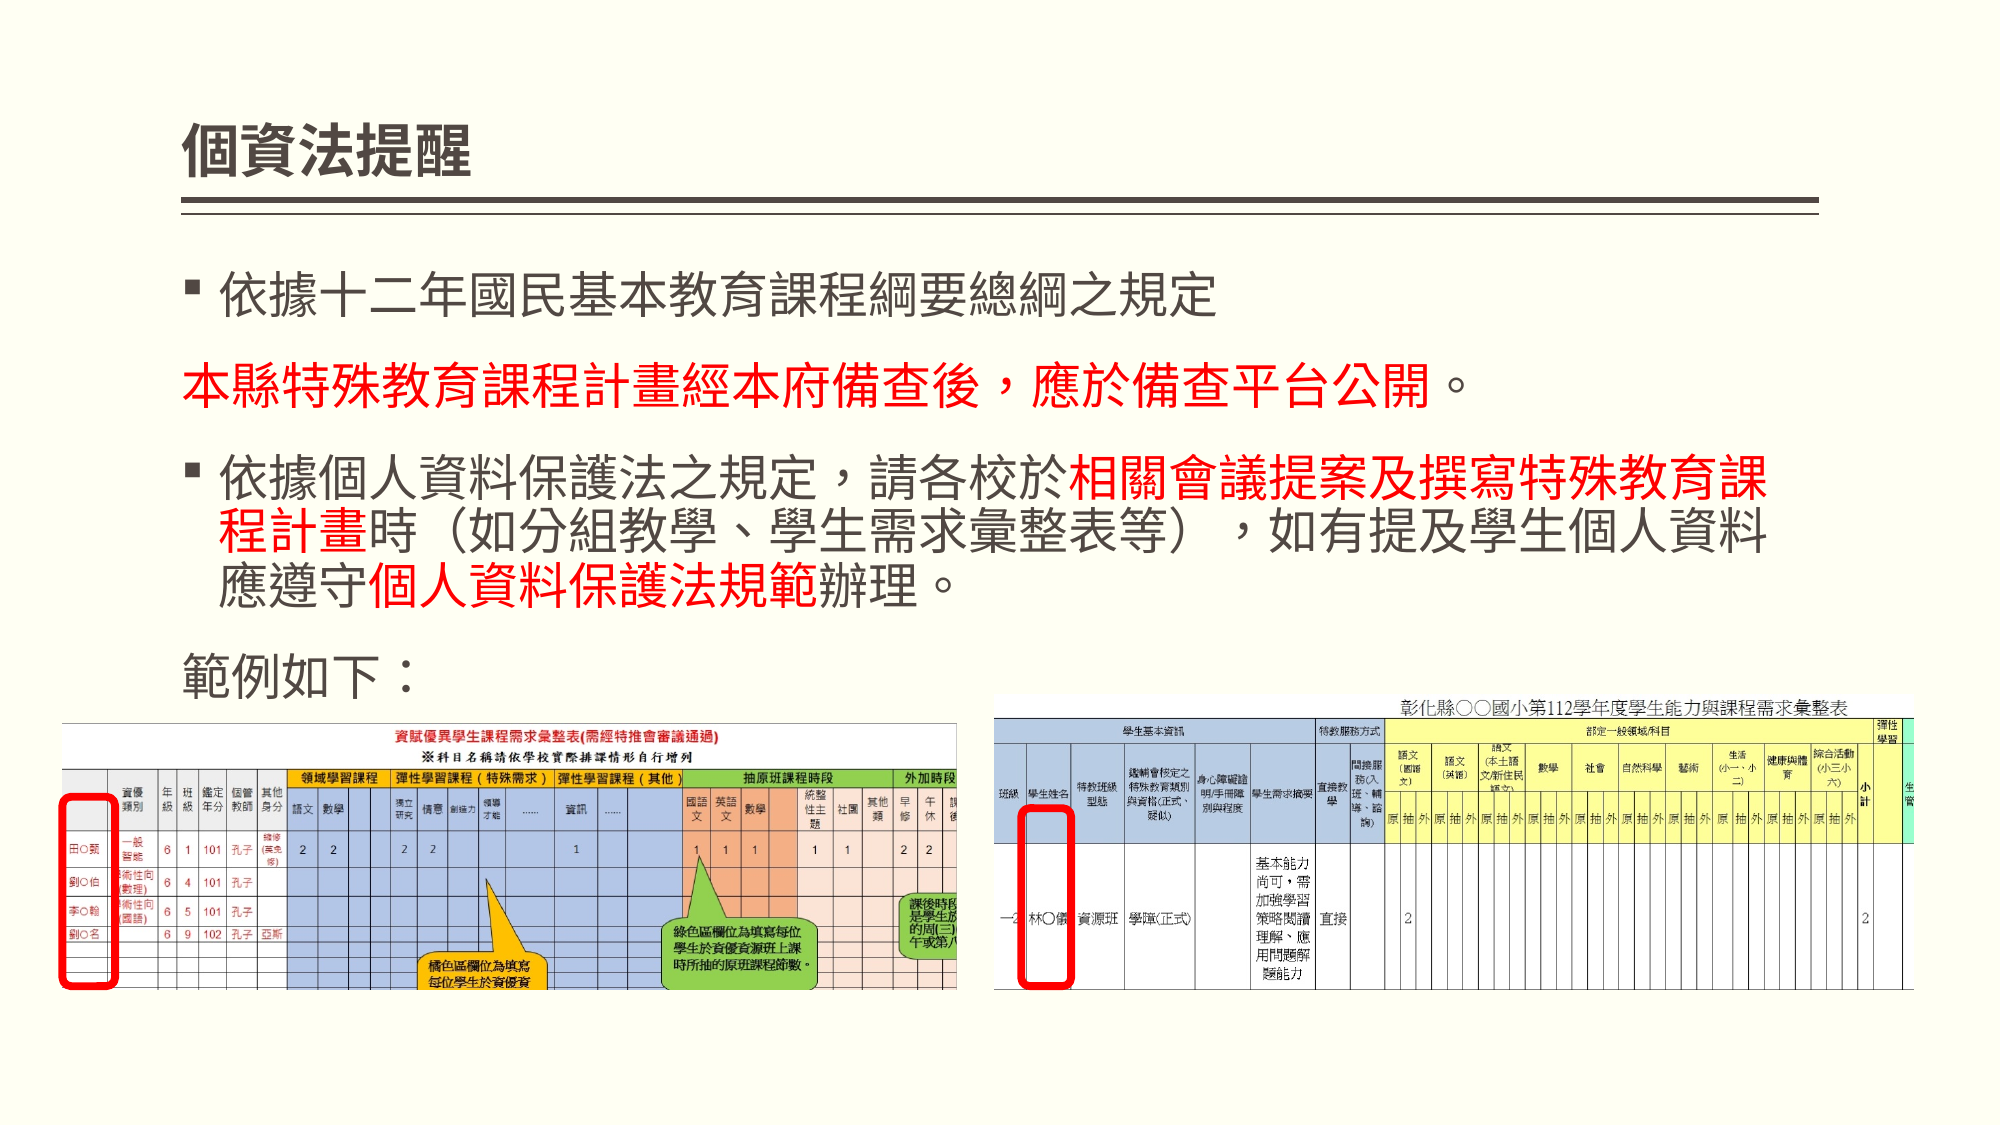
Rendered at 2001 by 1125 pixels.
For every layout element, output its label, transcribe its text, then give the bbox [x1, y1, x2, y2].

picture [994, 694, 1914, 990]
list 依據十二年國民基本教育課程綱要總綱之規定 本縣特殊教育課程計畫經本府備查後，應於備查平台公開。 依據個人資料保護法之規定，請各校於相關會議提案及撰寫特殊教育課程計畫時（如分組教學、學生需求彙整表等），如有提及學生個人資料應遵守個人資料保護法規範辦理。 範例如下： [181, 262, 1819, 1013]
picture [62, 723, 957, 990]
title 個資法提醒 [181, 12, 1819, 193]
